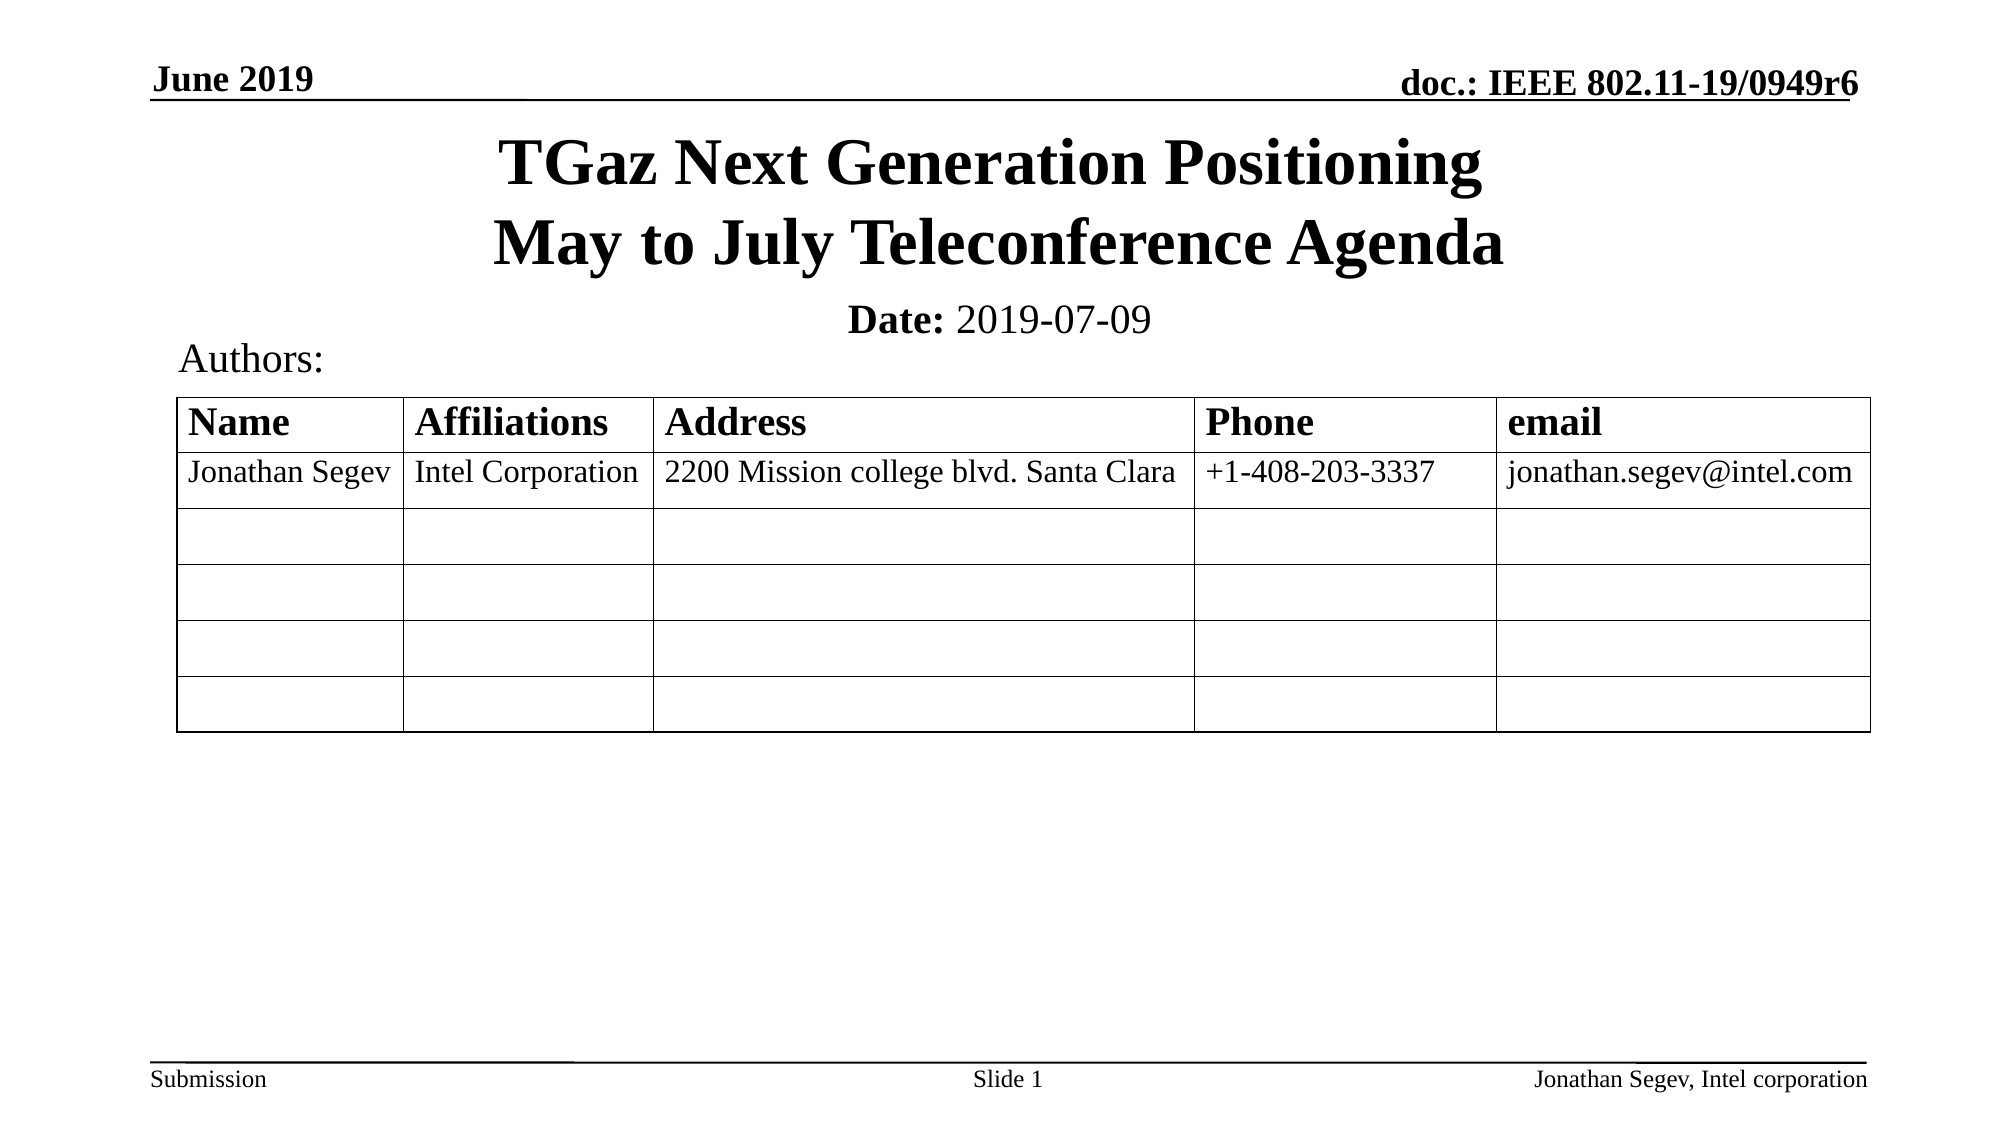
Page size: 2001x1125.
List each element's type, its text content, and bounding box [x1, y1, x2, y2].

text_box Authors: [162, 323, 401, 387]
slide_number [152, 54, 563, 100]
footer Jonathan Segev, Intel corporation [1171, 1061, 1869, 1093]
subtitle Date: 2019-07-09 [299, 283, 1701, 363]
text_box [161, 396, 1892, 802]
title TGaz Next Generation Positioning May to July Teleconference Agenda [149, 76, 1851, 319]
slide_number Slide 1 [950, 1061, 1067, 1123]
